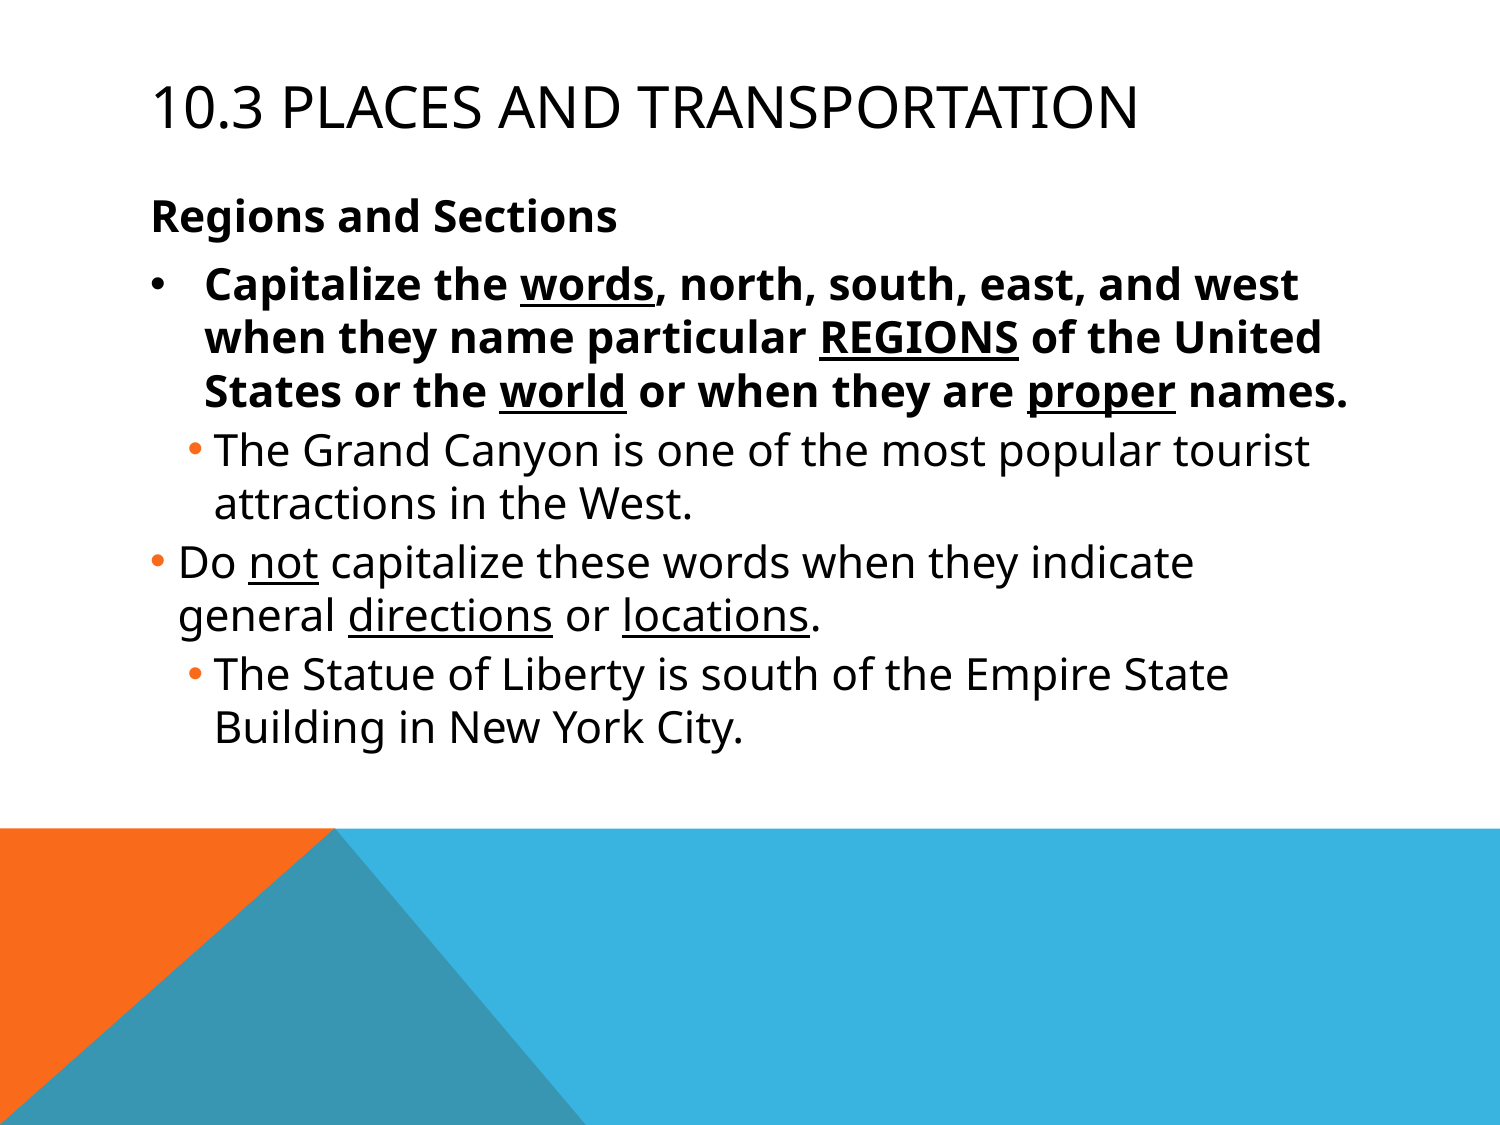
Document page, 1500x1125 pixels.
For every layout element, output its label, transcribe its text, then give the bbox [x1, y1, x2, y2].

title 10.3 Places and Transportation [135, 60, 1369, 150]
list Regions and Sections Capitalize the words, north, south, east, and west when they name particular REGIONS of the United States or the world or when they are proper names. The Grand Canyon is one of the most popular tourist attractions in the West. Do not capitalize these words when they indicate general directions or locations. The Statue of Liberty is south of the Empire State Building in New York City. [135, 180, 1369, 768]
